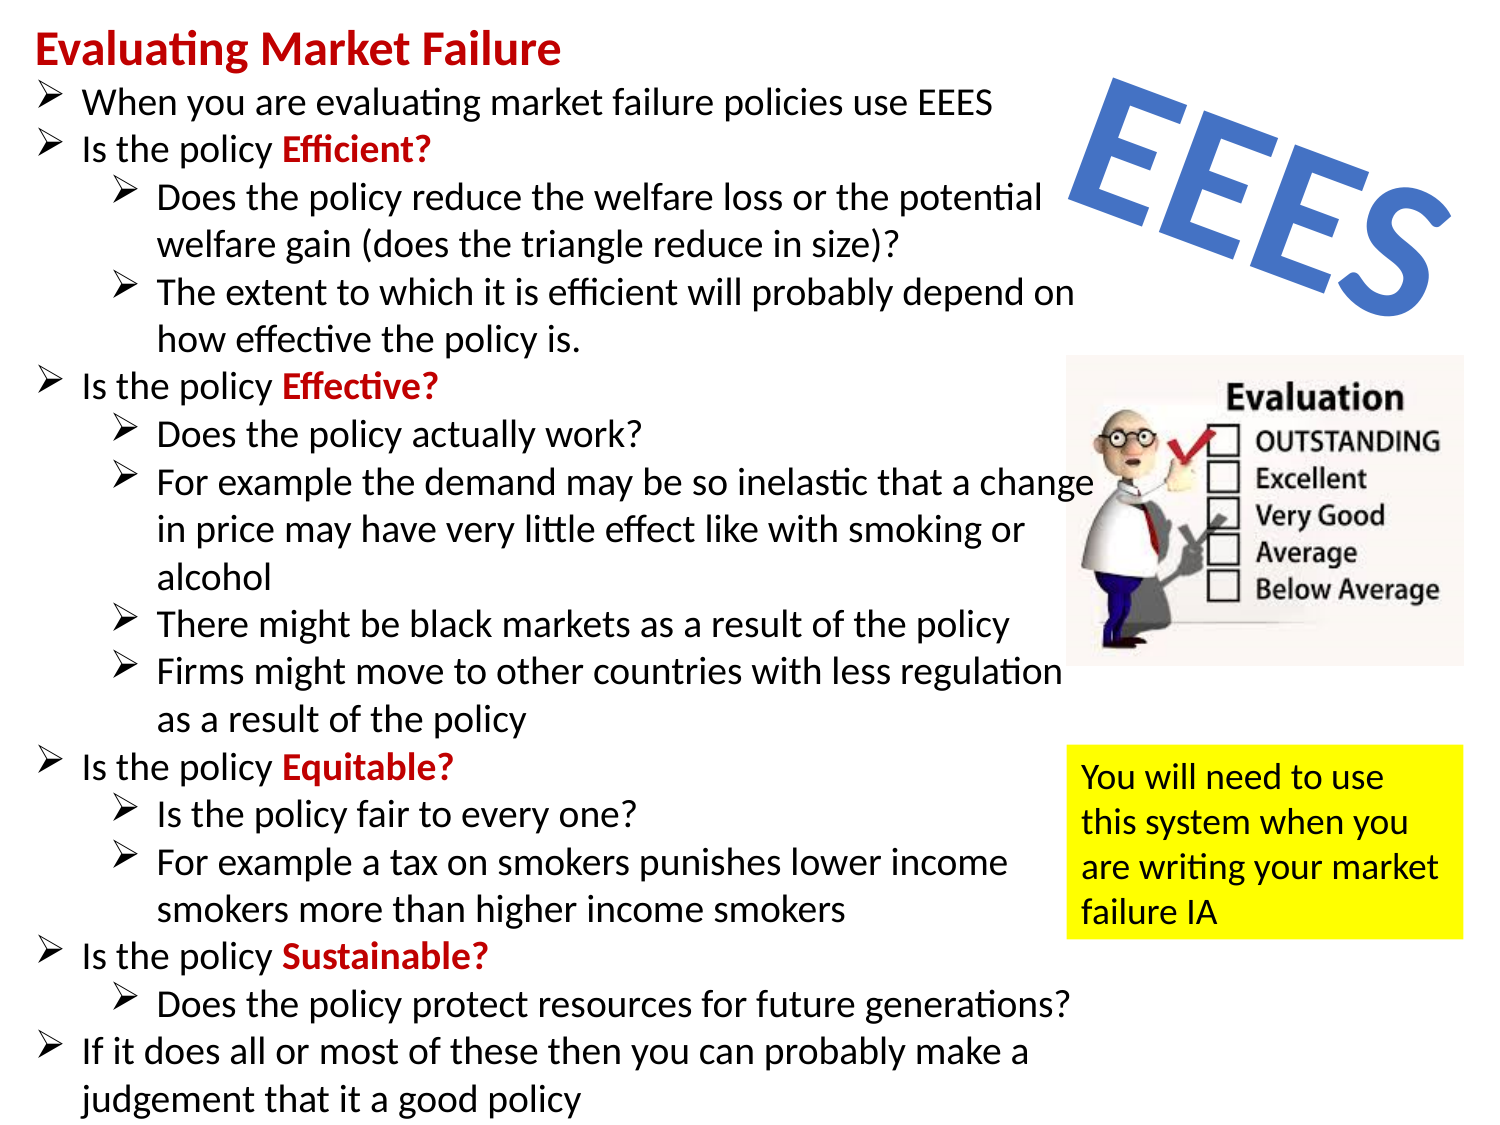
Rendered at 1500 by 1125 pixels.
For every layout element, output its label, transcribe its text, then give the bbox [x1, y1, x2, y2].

picture [1066, 355, 1464, 666]
text_box EEES [876, 0, 1500, 411]
text_box Evaluating Market Failure When you are evaluating market failure policies use EEES Is the policy Efficient? Does the policy reduce the welfare loss or the potential welfare gain (does the triangle reduce in size)? The extent to which it is efficient will probably depend on how effective the policy is. Is the policy Effective? Does the policy actually work? For example the demand may be so inelastic that a change in price may have very little effect like with smoking or alcohol There might be black markets as a result of the policy Firms might move to other countries with less regulation as a result of the policy Is the policy Equitable? Is the policy fair to every one? For example a tax on smokers punishes lower income smokers more than higher income smokers Is the policy Sustainable? Does the policy protect resources for future generations? If it does all or most of these then you can probably make a judgement that it a good policy [20, 8, 1116, 1125]
text_box You will need to use this system when you are writing your market failure IA [1066, 744, 1464, 940]
